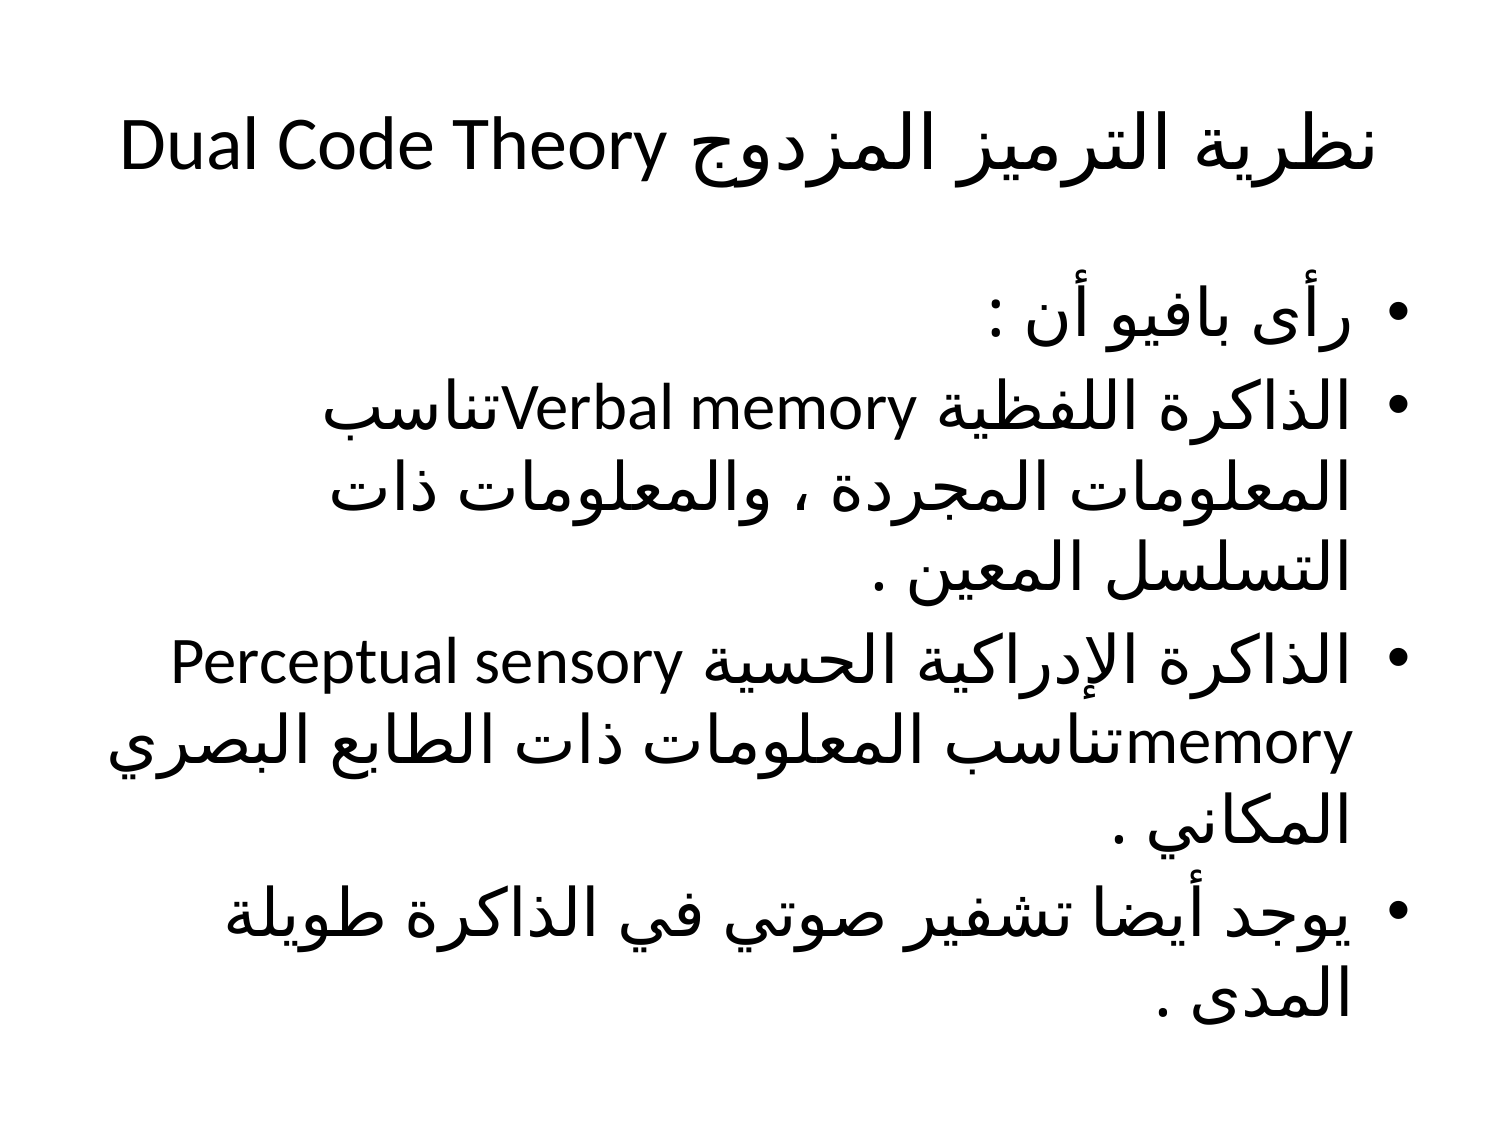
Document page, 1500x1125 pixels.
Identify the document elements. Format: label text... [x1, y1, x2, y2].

title نظرية الترميز المزدوج Dual Code Theory [75, 45, 1425, 233]
list رأى بافيو أن : الذاكرة اللفظية Verbal memoryتناسب المعلومات المجردة ، والمعلومات ذات التسلسل المعين . الذاكرة الإدراكية الحسية Perceptual sensory memoryتناسب المعلومات ذات الطابع البصري المكاني . يوجد أيضا تشفير صوتي في الذاكرة طويلة المدى . [75, 262, 1425, 1005]
